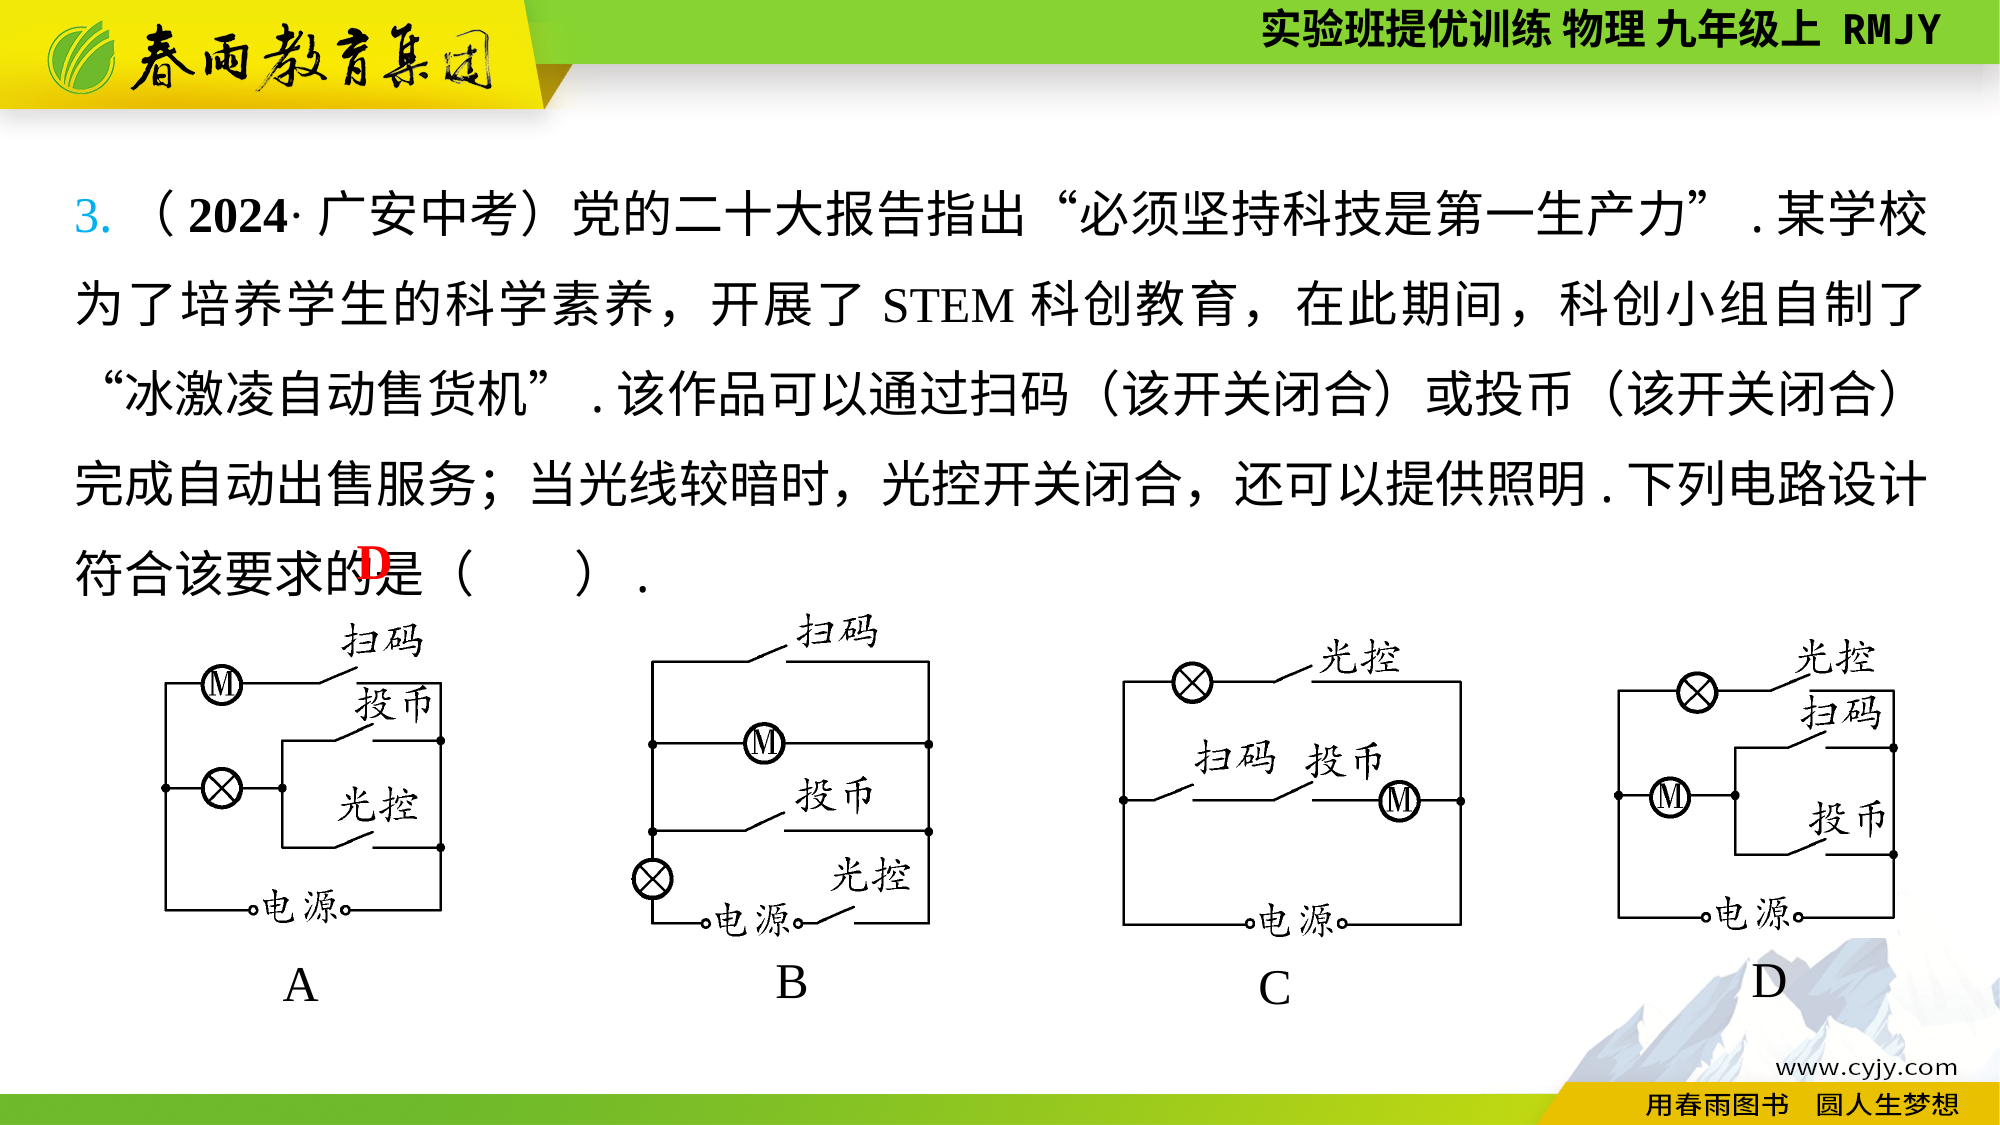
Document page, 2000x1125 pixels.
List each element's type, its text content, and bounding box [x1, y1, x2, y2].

list 3.（2024·广安中考）党的二十大报告指出“必须坚持科技是第一生产力”.某学校为了培养学生的科学素养，开展了STEM科创教育，在此期间，科创小组自制了“冰激凌自动售货机”.该作品可以通过扫码（该开关闭合）或投币（该开关闭合）完成自动出售服务；当光线较暗时，光控开关闭合，还可以提供照明.下列电路设计符合该要求的是（ ）. [59, 145, 1944, 604]
text_box C [1243, 953, 1307, 1023]
text_box D [341, 521, 408, 597]
text_box D [1736, 947, 1803, 1015]
text_box B [760, 953, 824, 1017]
picture [0, 0, 2000, 1125]
text_box A [267, 943, 334, 1019]
